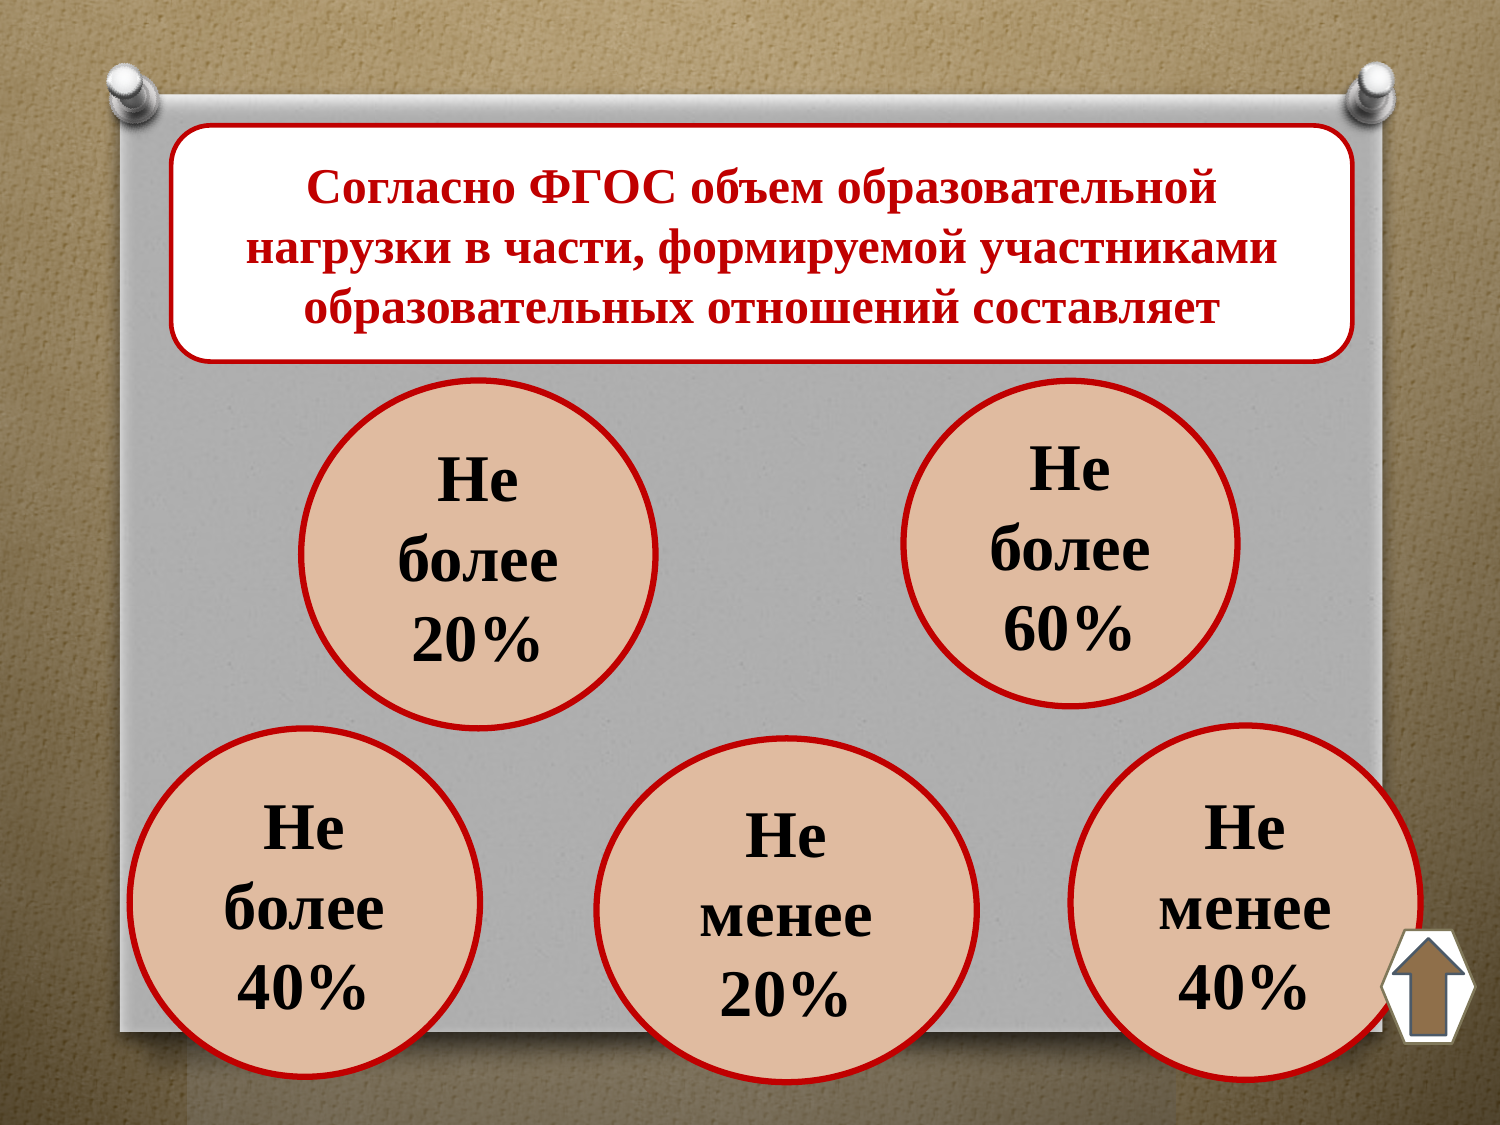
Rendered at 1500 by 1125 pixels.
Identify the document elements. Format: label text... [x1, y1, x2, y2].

picture [1317, 35, 1439, 156]
text_box [1379, 928, 1477, 1045]
text_box Не более 20% [299, 379, 657, 730]
text_box Не менее 40% [1069, 724, 1422, 1082]
text_box Не более 60% [902, 379, 1239, 708]
picture [75, 29, 198, 153]
text_box Согласно ФГОС объем образовательной нагрузки в части, формируемой участниками образовательных отношений составляет [169, 124, 1354, 363]
text_box Не менее 20% [595, 737, 979, 1084]
text_box [1391, 937, 1466, 1037]
text_box Не более 40% [128, 727, 482, 1079]
